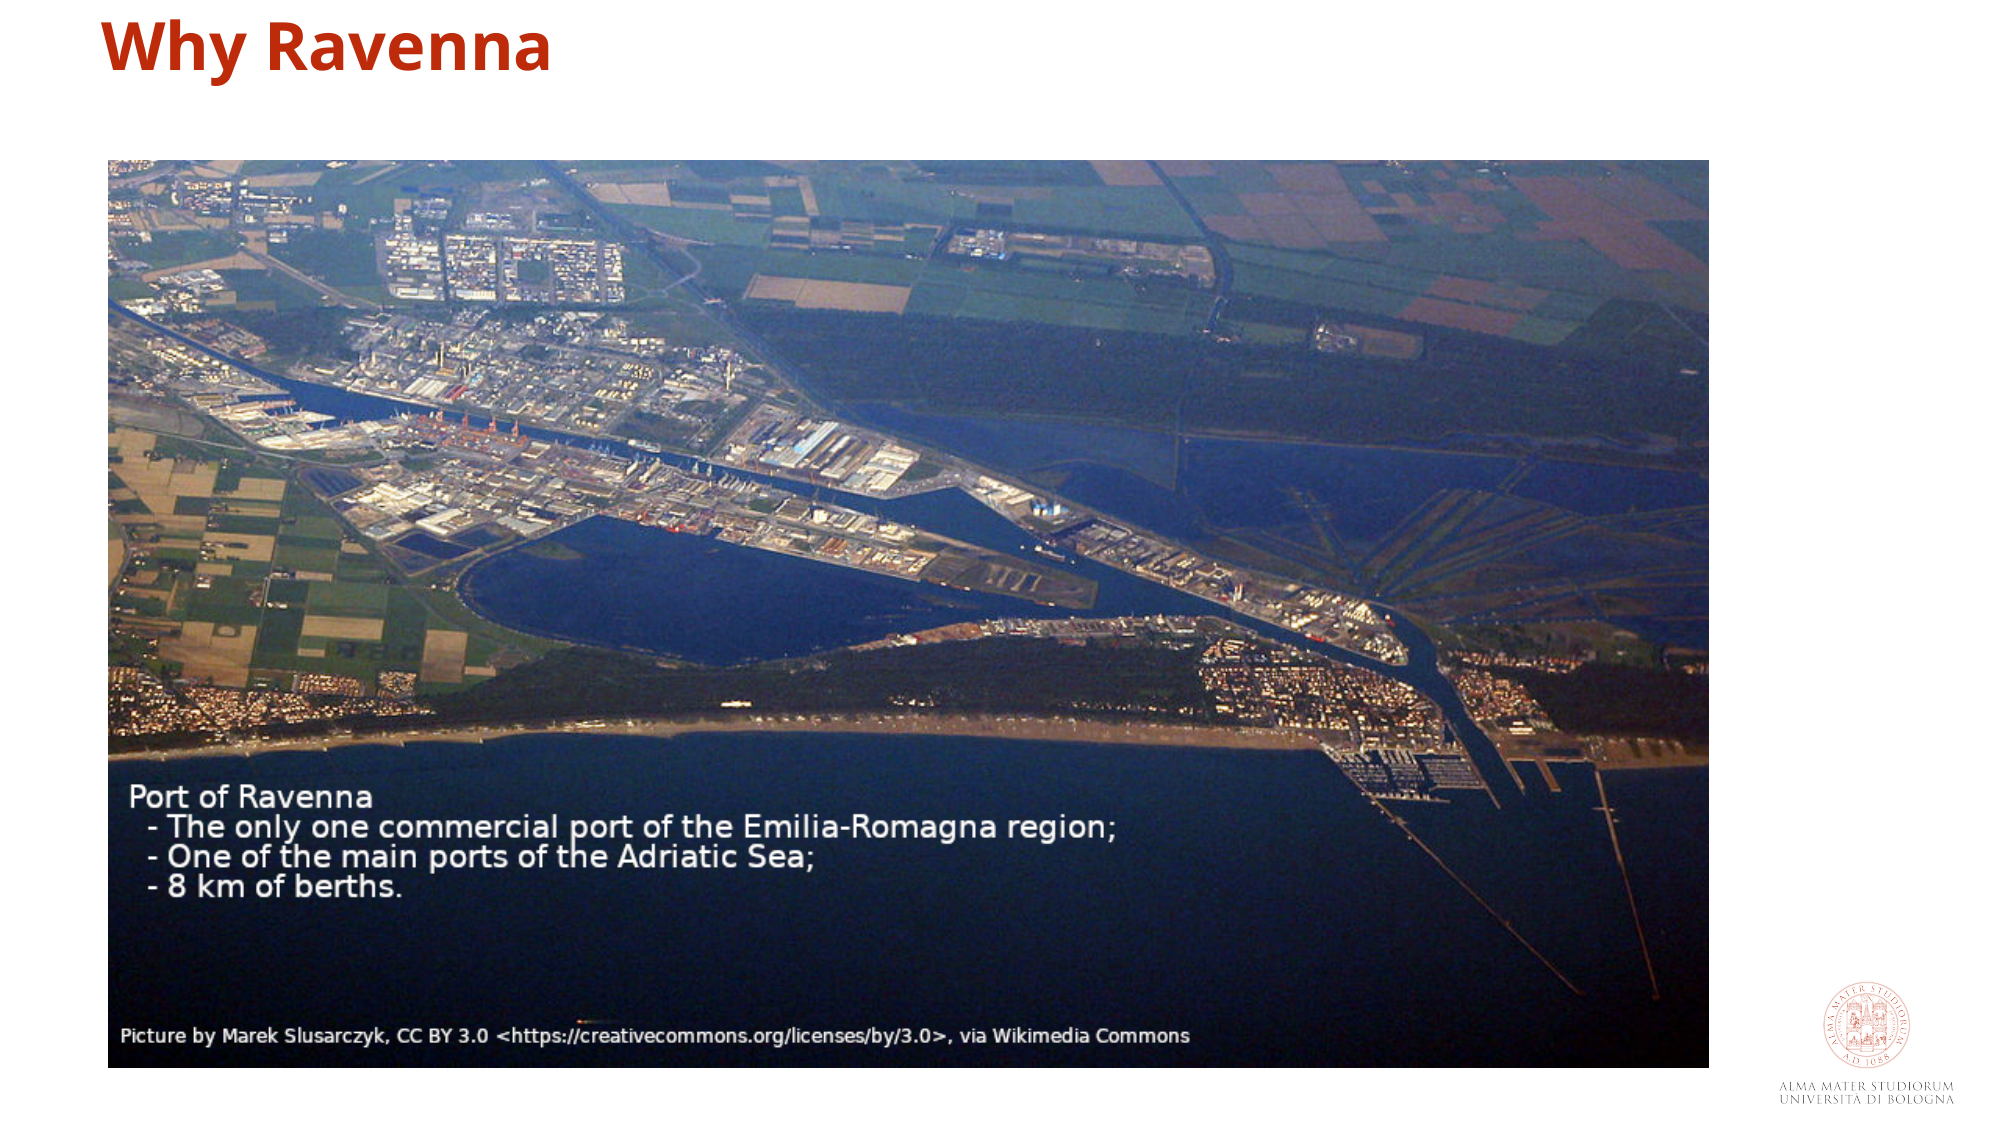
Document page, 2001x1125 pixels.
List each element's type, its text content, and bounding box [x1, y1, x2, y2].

picture [108, 160, 1709, 1068]
list Why Ravenna [86, 30, 1930, 138]
picture [1752, 964, 1981, 1118]
